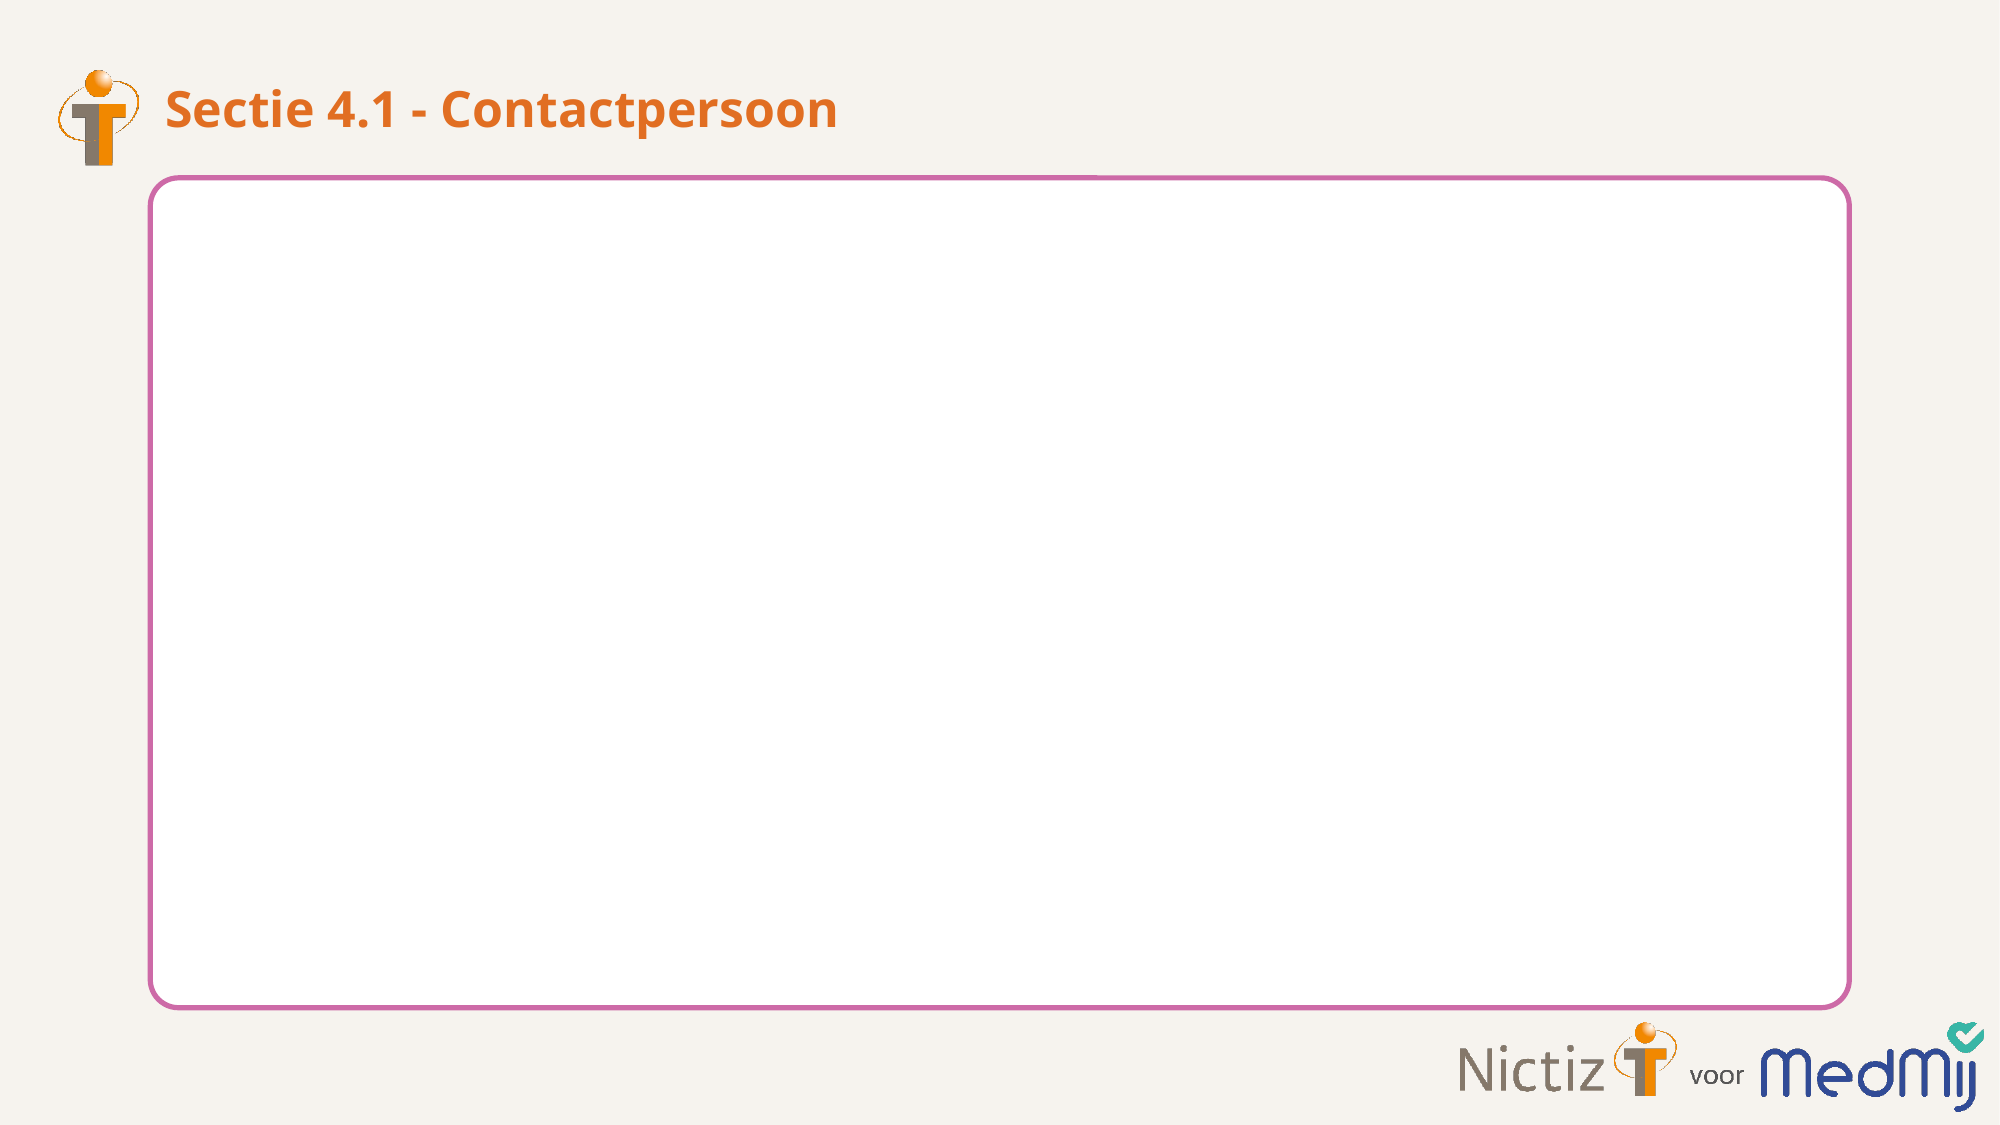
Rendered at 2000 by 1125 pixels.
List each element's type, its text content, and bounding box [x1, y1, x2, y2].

picture [1457, 1019, 1988, 1113]
picture [50, 66, 151, 187]
title Sectie 4.1 - Contactpersoon [150, 76, 1850, 165]
